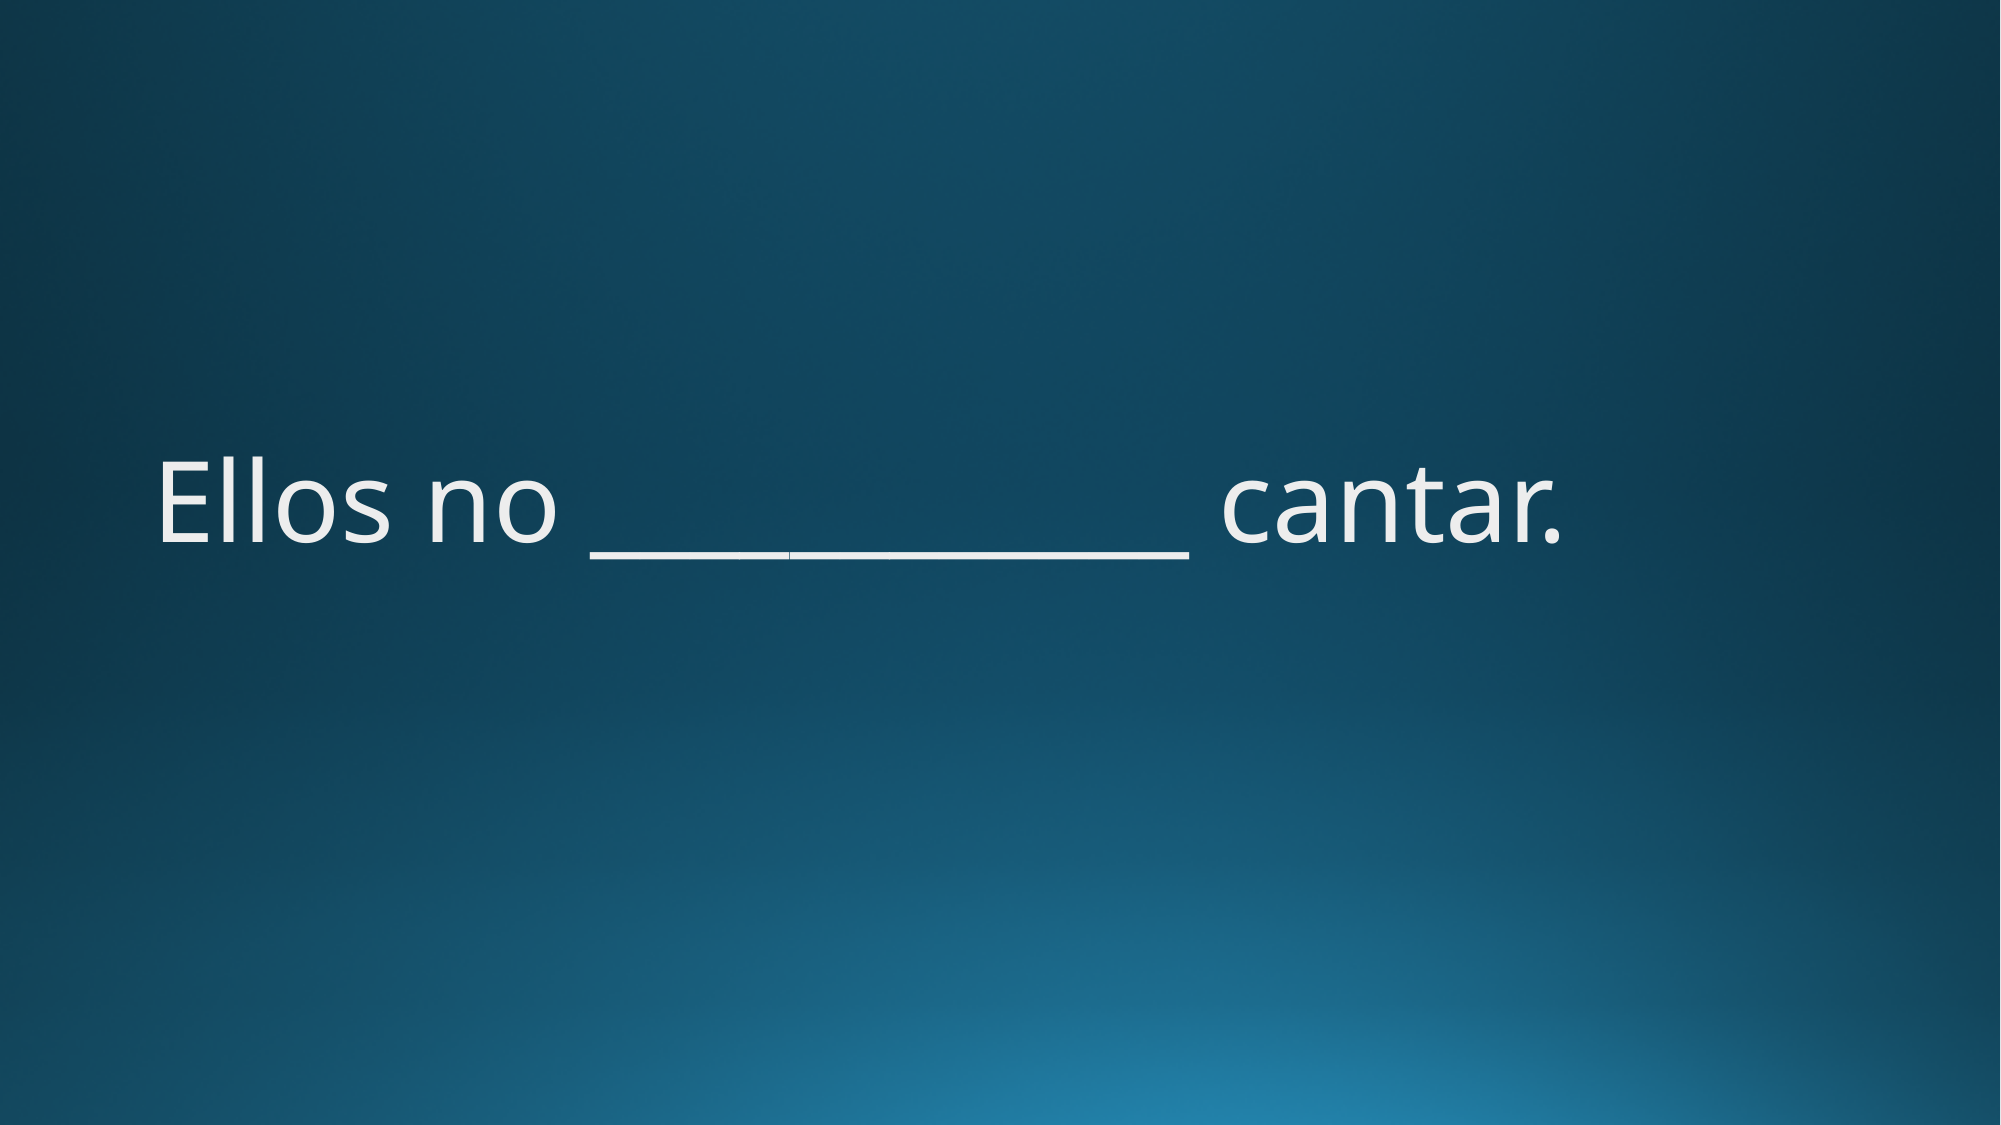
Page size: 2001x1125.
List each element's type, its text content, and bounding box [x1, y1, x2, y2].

picture [0, 0, 2001, 1125]
text_box Ellos no ____________ cantar. [137, 59, 1863, 897]
